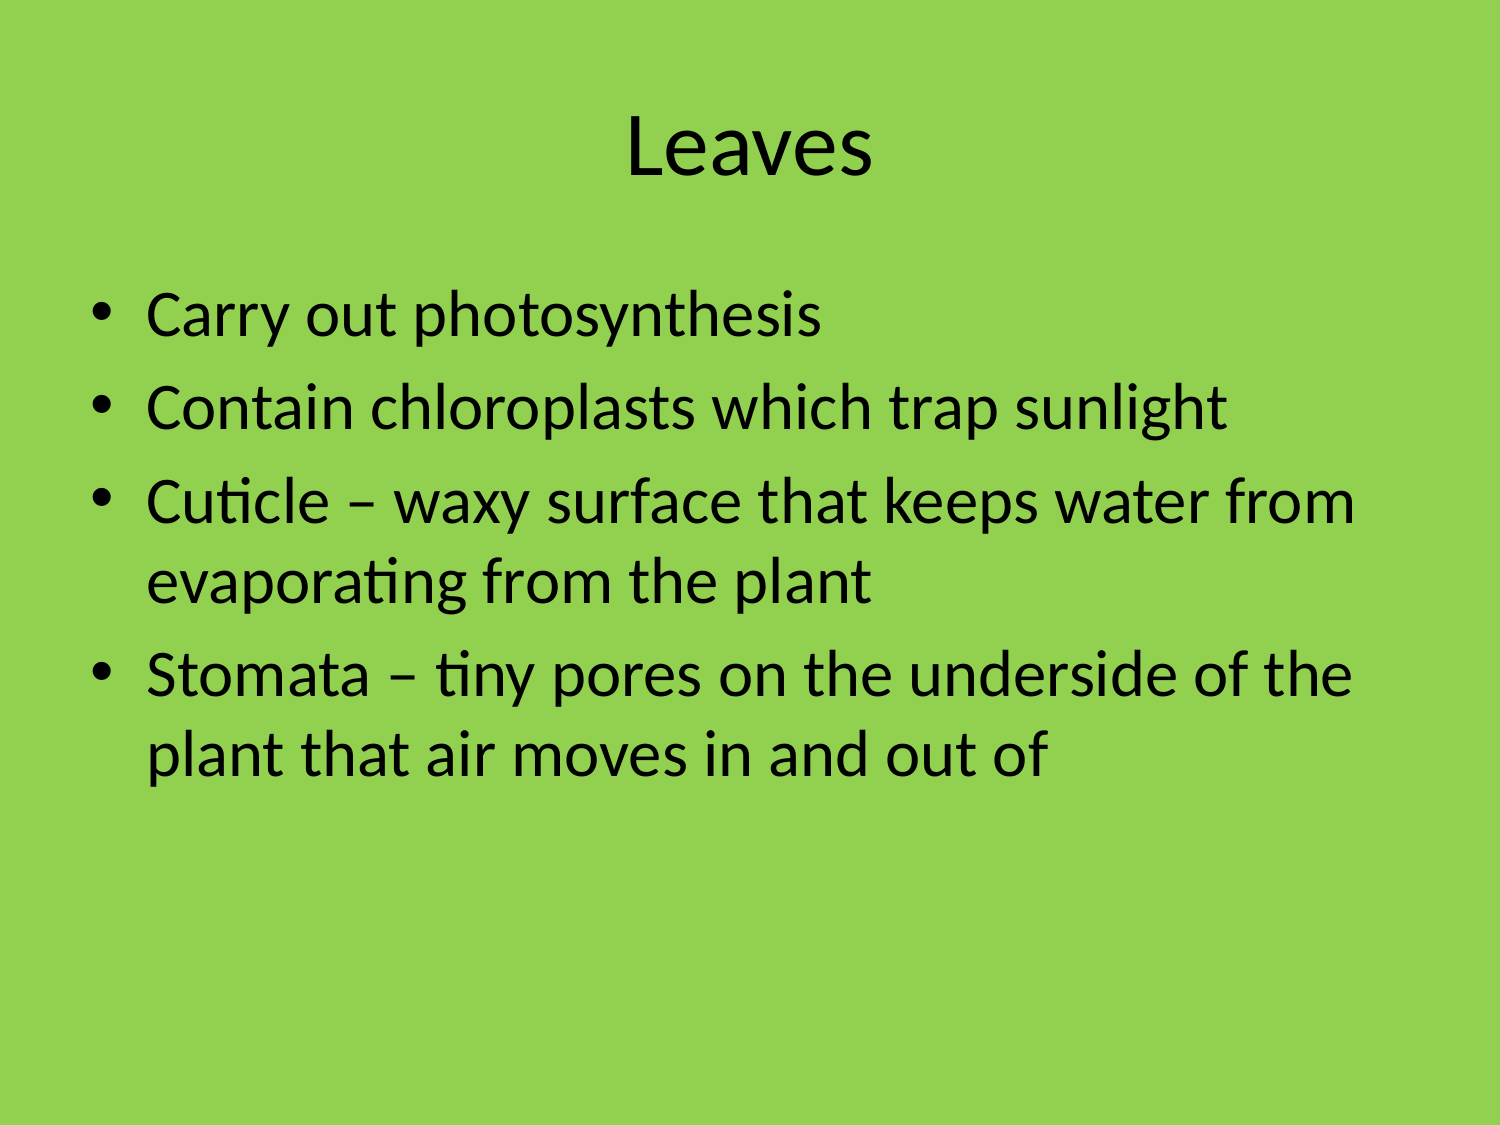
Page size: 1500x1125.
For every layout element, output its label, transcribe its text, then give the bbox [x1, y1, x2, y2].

title Leaves [75, 45, 1425, 233]
list Carry out photosynthesis Contain chloroplasts which trap sunlight Cuticle – waxy surface that keeps water from evaporating from the plant Stomata – tiny pores on the underside of the plant that air moves in and out of [75, 262, 1425, 1005]
